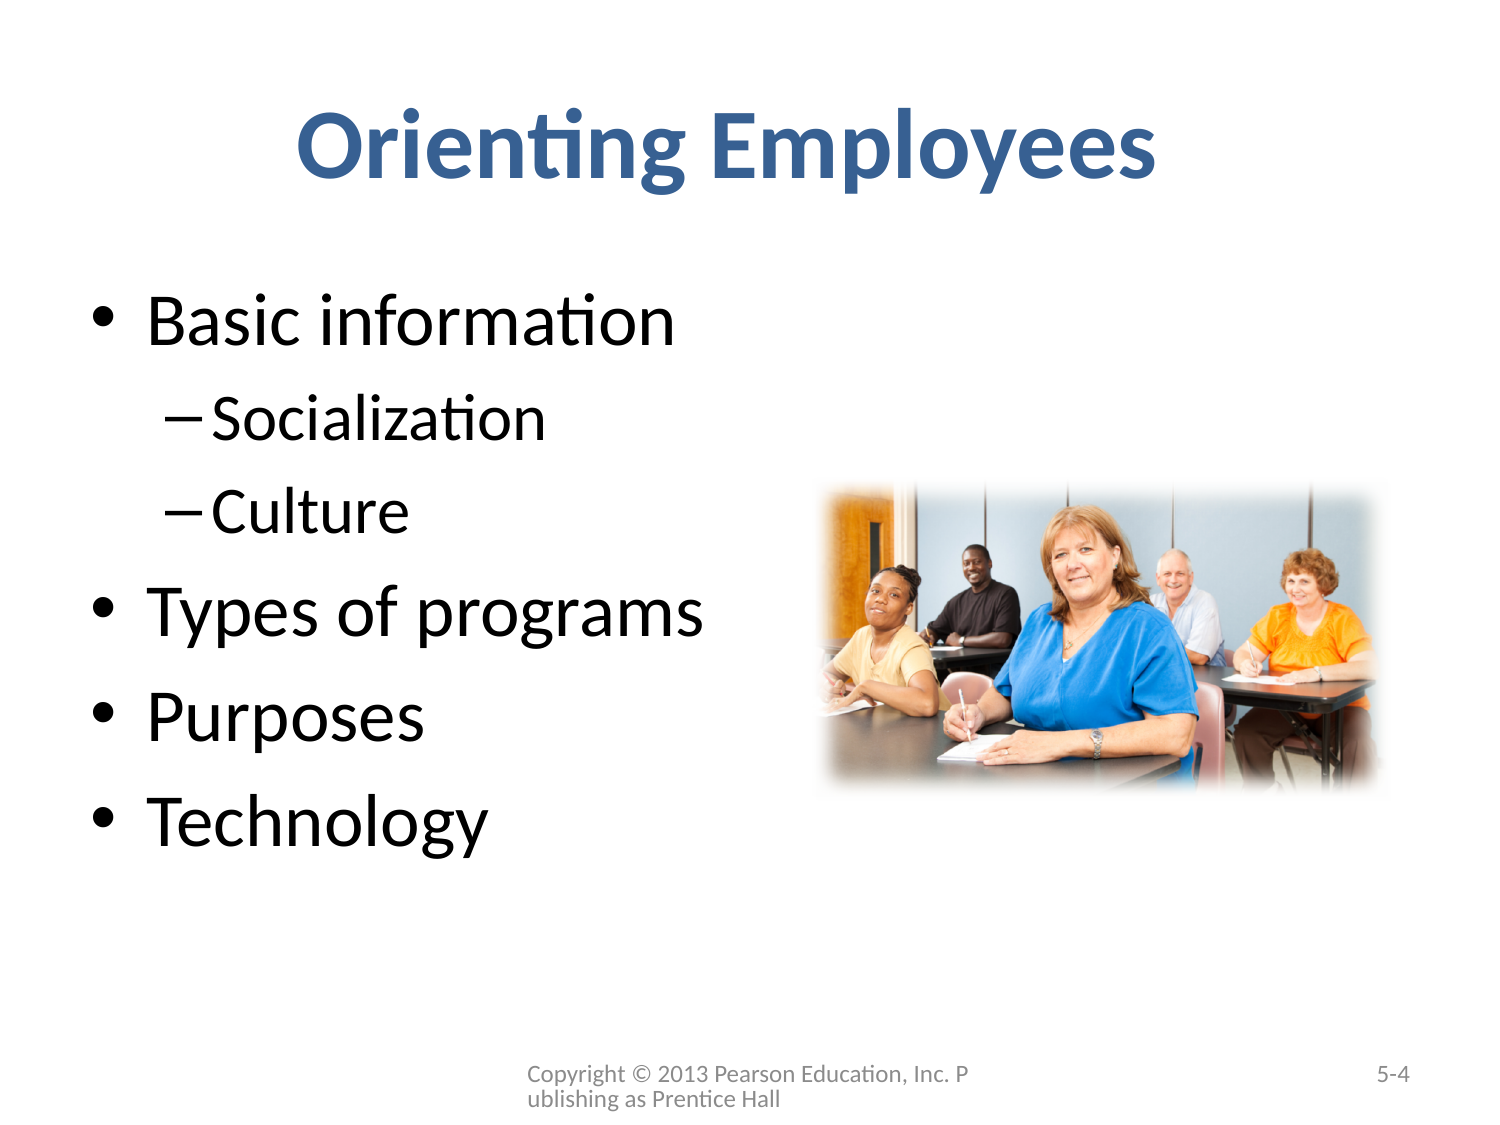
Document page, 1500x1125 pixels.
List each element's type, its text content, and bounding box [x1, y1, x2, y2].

picture [812, 477, 1388, 798]
slide_number 5-4 [1074, 1042, 1425, 1103]
list Basic information Socialization Culture Types of programs Purposes Technology [75, 262, 763, 1005]
footer Copyright © 2013 Pearson Education, Inc. Publishing as Prentice Hall [512, 1042, 988, 1103]
title Orienting Employees [75, 45, 1425, 233]
